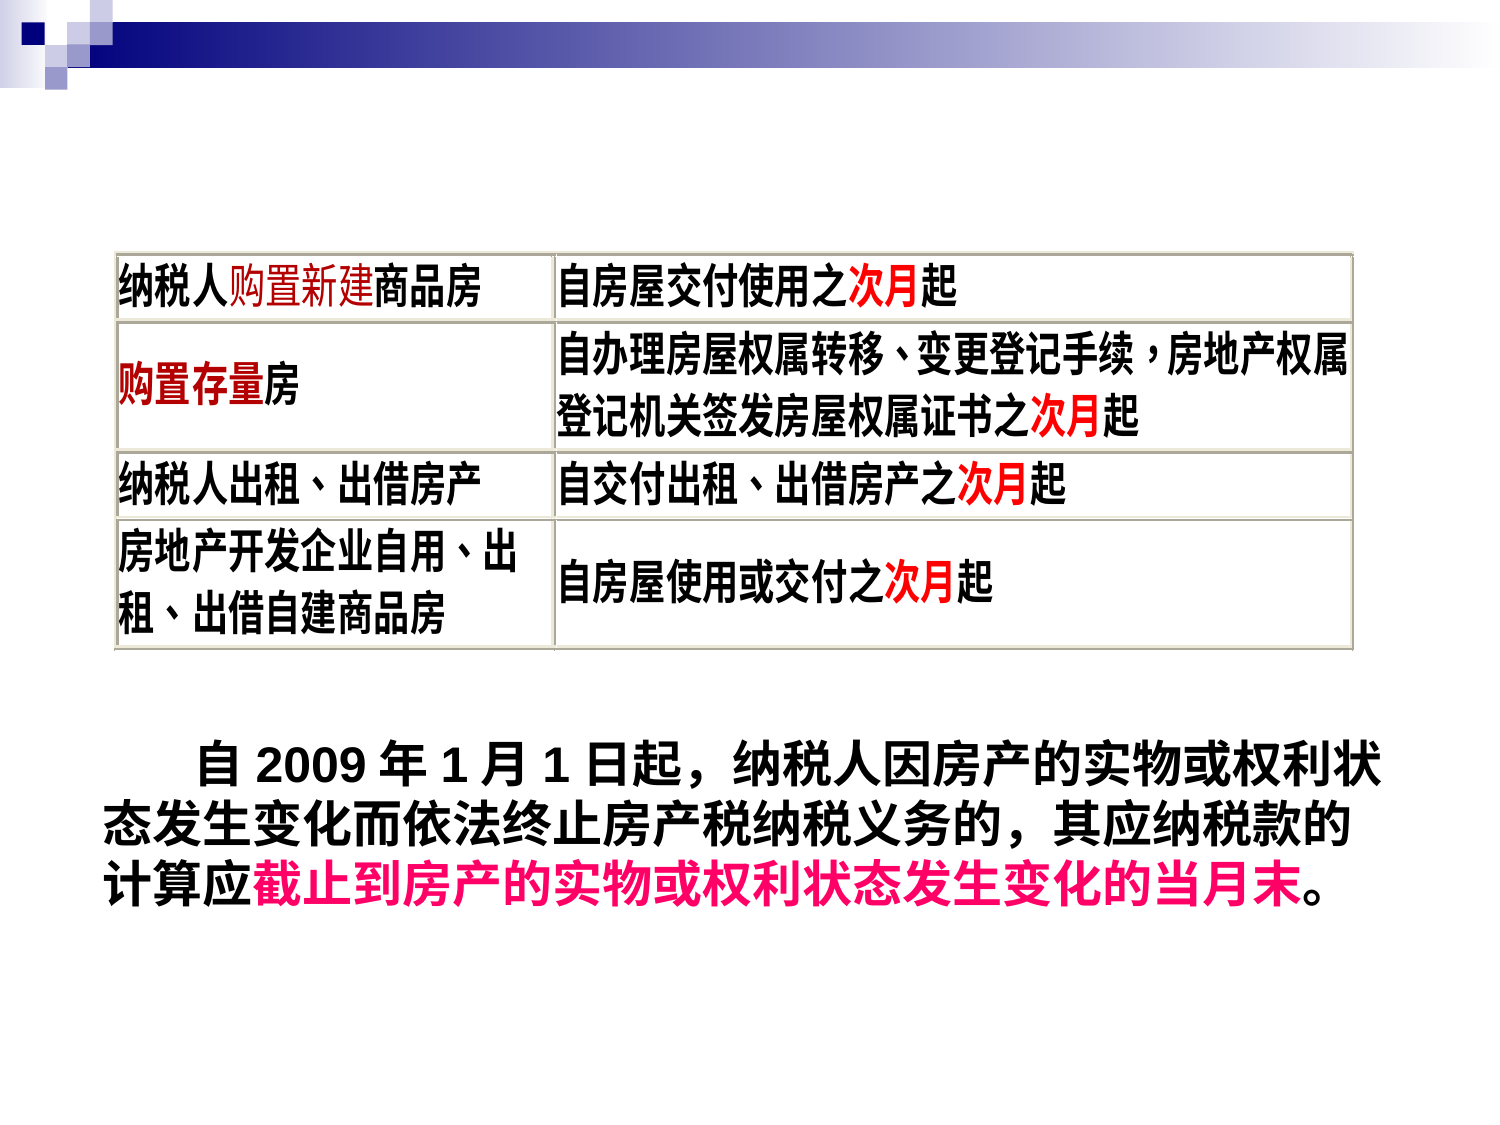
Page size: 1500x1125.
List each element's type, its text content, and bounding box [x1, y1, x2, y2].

text_box 自2009年1月1日起，纳税人因房产的实物或权利状态发生变化而依法终止房产税纳税义务的，其应纳税款的计算应截止到房产的实物或权利状态发生变化的当月末。 [88, 724, 1400, 920]
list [45, 250, 1422, 713]
